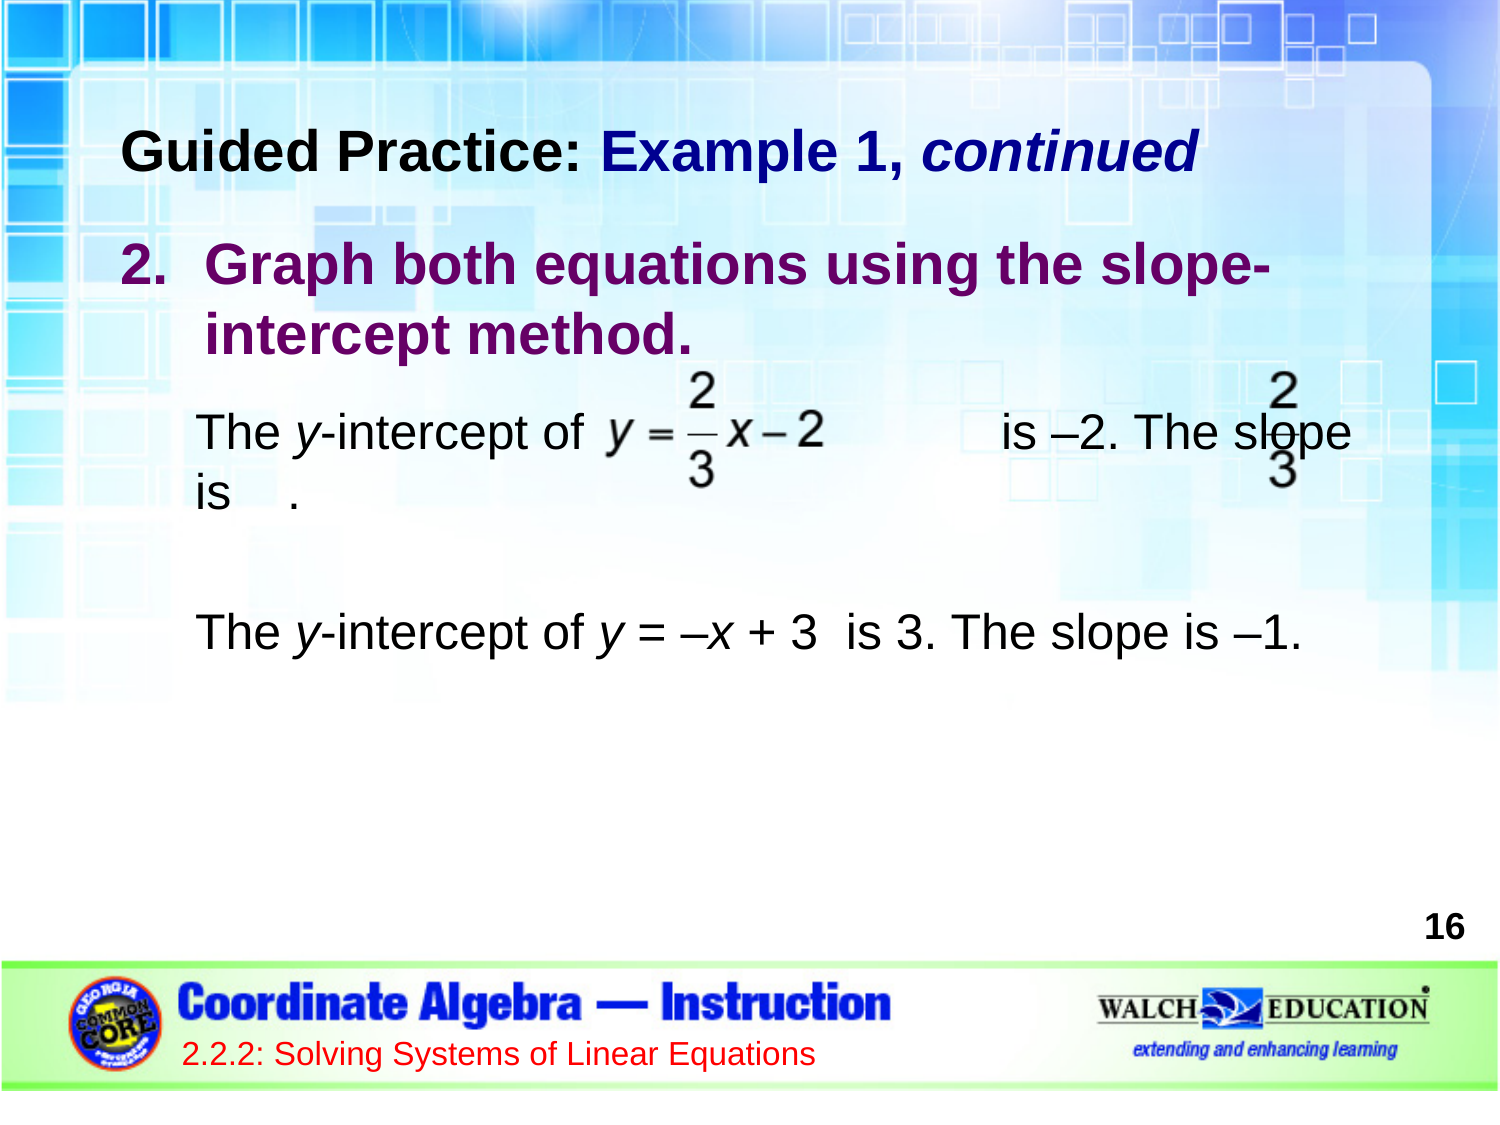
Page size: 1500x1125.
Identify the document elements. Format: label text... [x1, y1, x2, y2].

subtitle Guided Practice: Example 1, continued Graph both equations using the slope-intercept method. The y-intercept of is –2. The slope is . The y-intercept of y = –x + 3 is 3. The slope is –1. [105, 105, 1394, 925]
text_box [602, 357, 826, 490]
slide_number 16 [1361, 901, 1481, 949]
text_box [1263, 357, 1302, 489]
list 2.2.2: Solving Systems of Linear Equations [166, 1024, 1074, 1068]
picture [1, 0, 1500, 1091]
